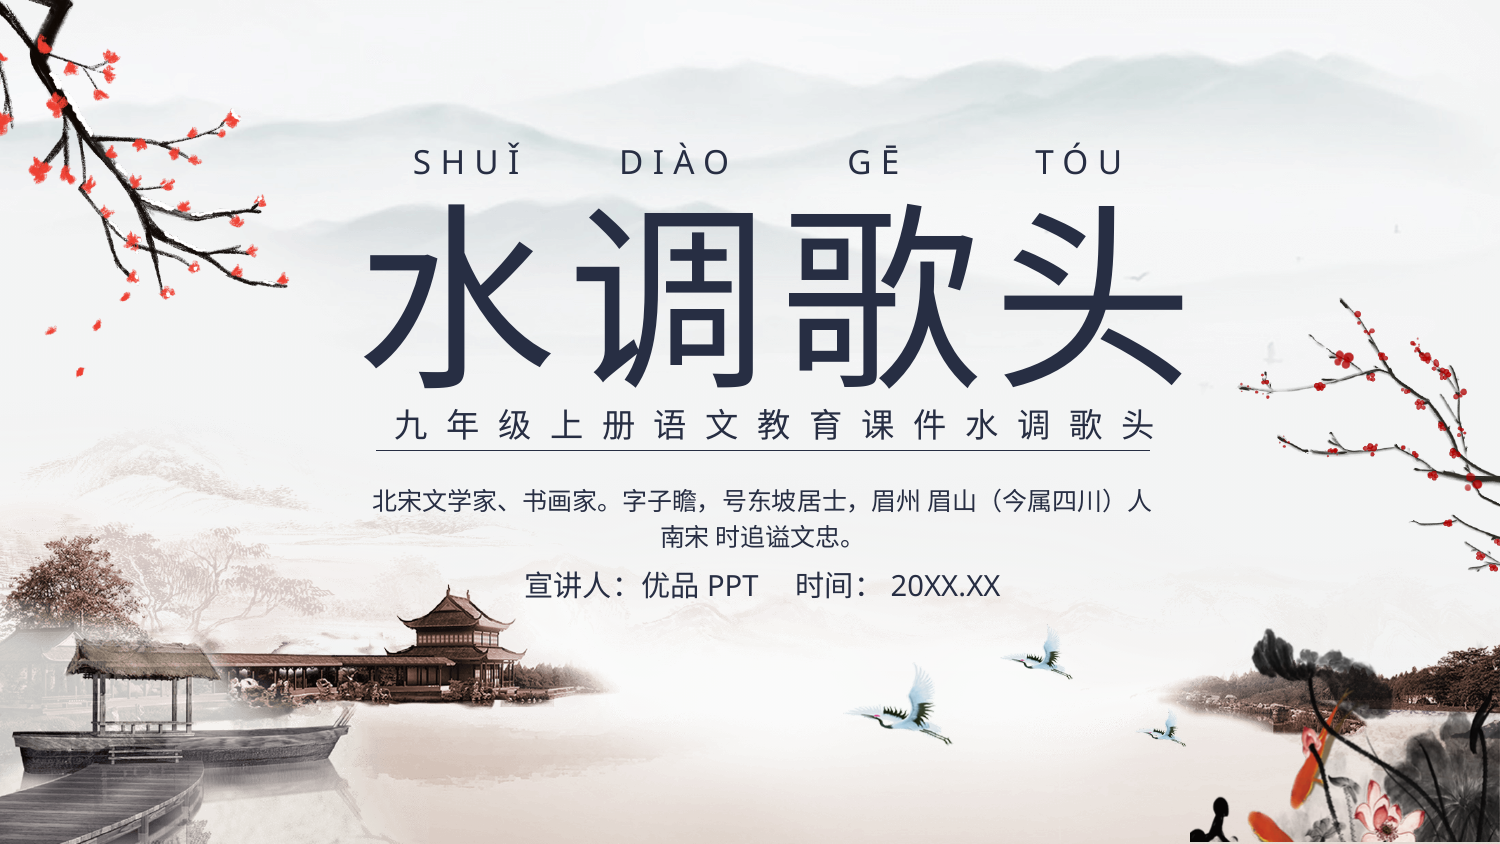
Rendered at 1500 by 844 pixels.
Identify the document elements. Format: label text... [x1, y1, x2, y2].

text_box 水调歌头 [329, 164, 1250, 389]
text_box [362, 397, 1188, 453]
picture [0, 0, 1500, 844]
text_box SHUǏ DIÀO GĒ TÓU [366, 134, 1188, 164]
